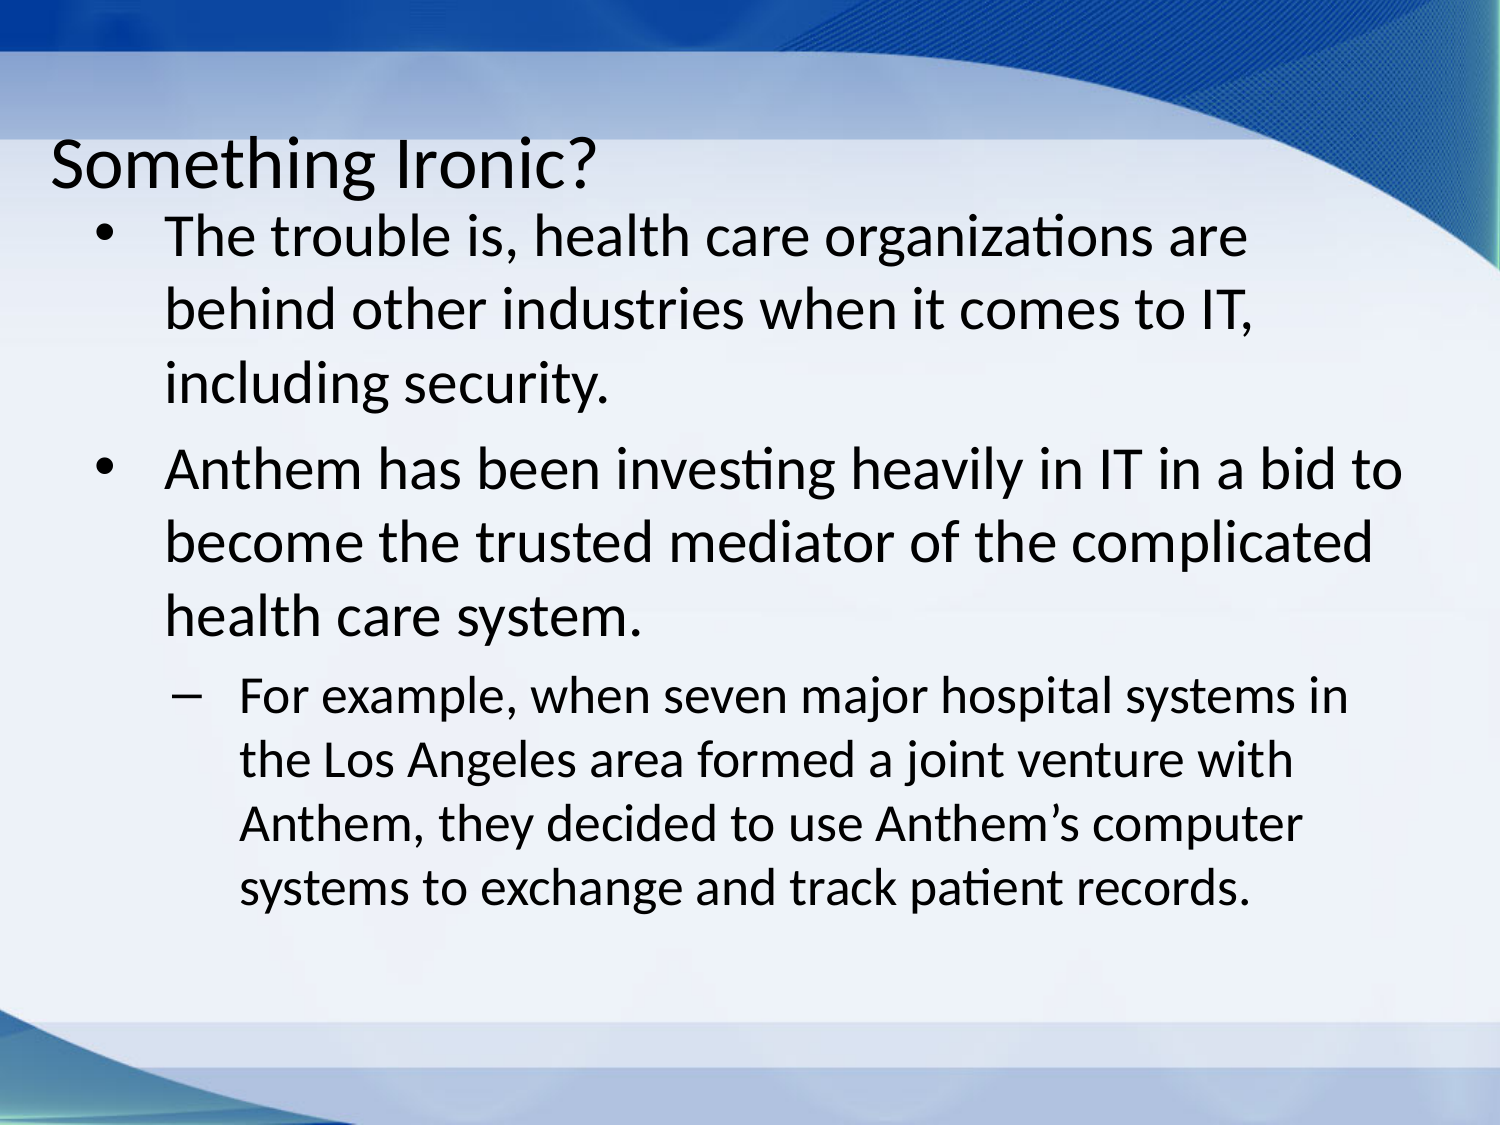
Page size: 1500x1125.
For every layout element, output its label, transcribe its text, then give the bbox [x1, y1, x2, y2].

list The trouble is, health care organizations are behind other industries when it comes to IT, including security. Anthem has been investing heavily in IT in a bid to become the trusted mediator of the complicated health care system. For example, when seven major hospital systems in the Los Angeles area formed a joint venture with Anthem, they decided to use Anthem’s computer systems to exchange and track patient records. [75, 187, 1425, 930]
picture [0, 0, 1500, 1125]
title Something Ironic? [35, 64, 1386, 253]
